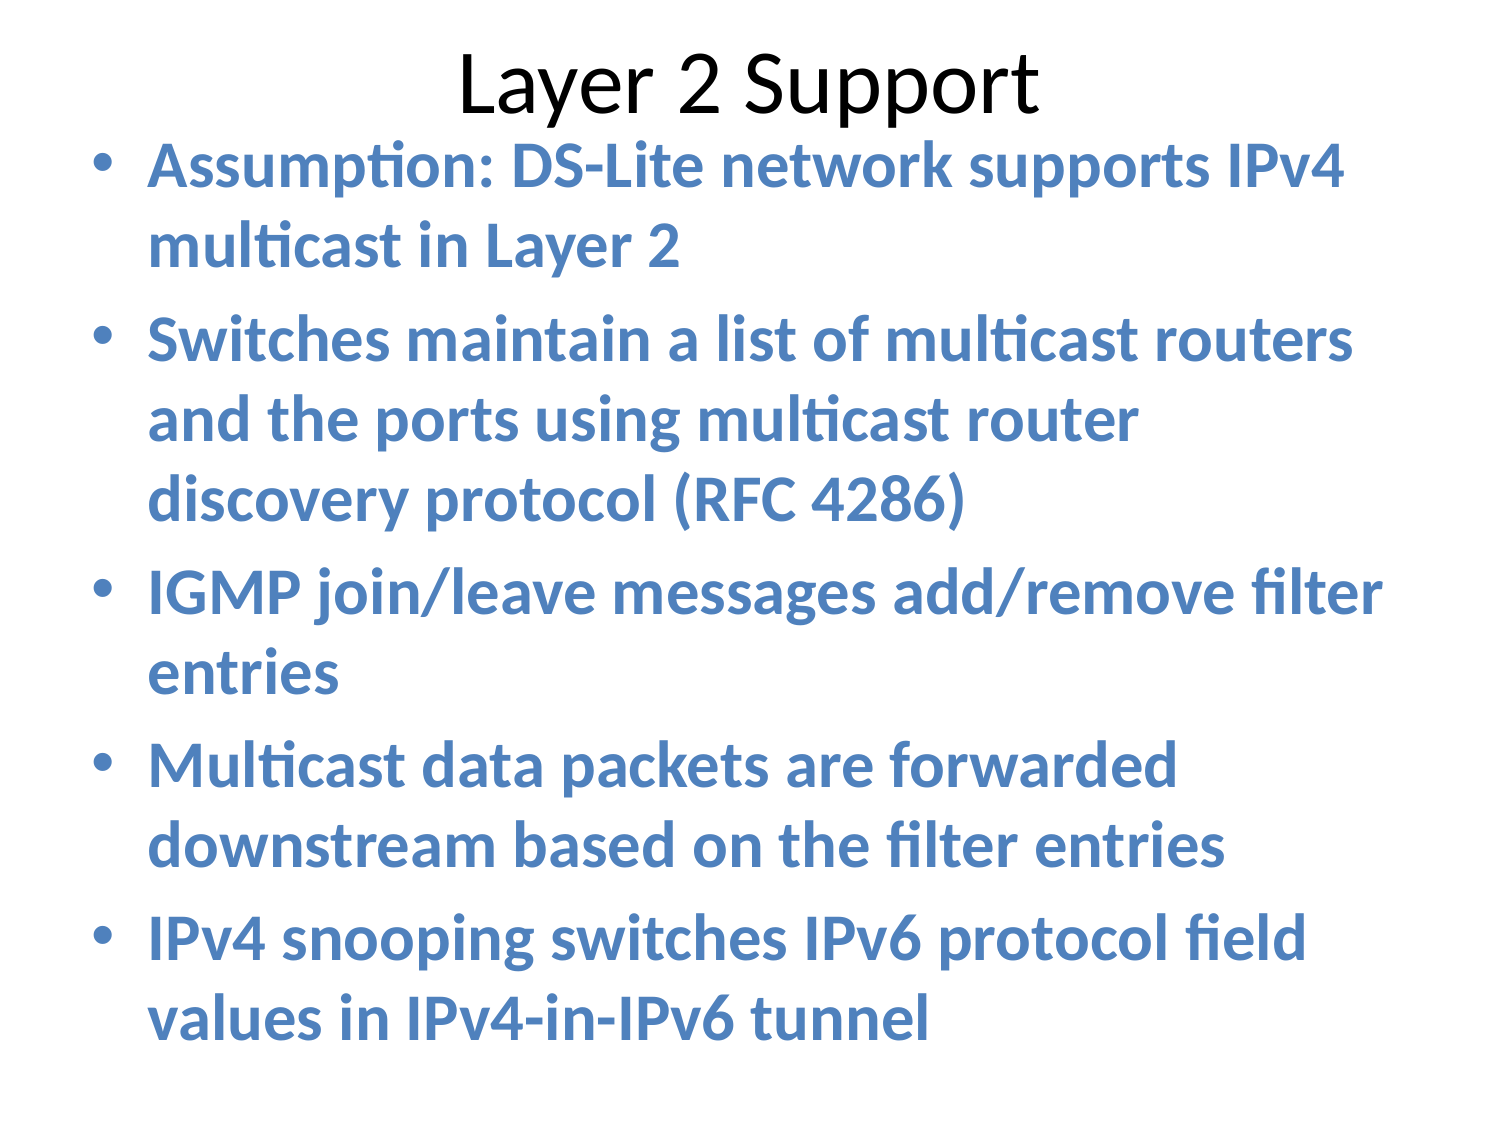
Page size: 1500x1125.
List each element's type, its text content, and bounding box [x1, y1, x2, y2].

list Assumption: DS-Lite network supports IPv4 multicast in Layer 2 Switches maintain a list of multicast routers and the ports using multicast router discovery protocol (RFC 4286) IGMP join/leave messages add/remove filter entries Multicast data packets are forwarded downstream based on the filter entries IPv4 snooping switches IPv6 protocol field values in IPv4-in-IPv6 tunnel [76, 113, 1427, 1059]
title Layer 2 Support [74, 7, 1426, 147]
